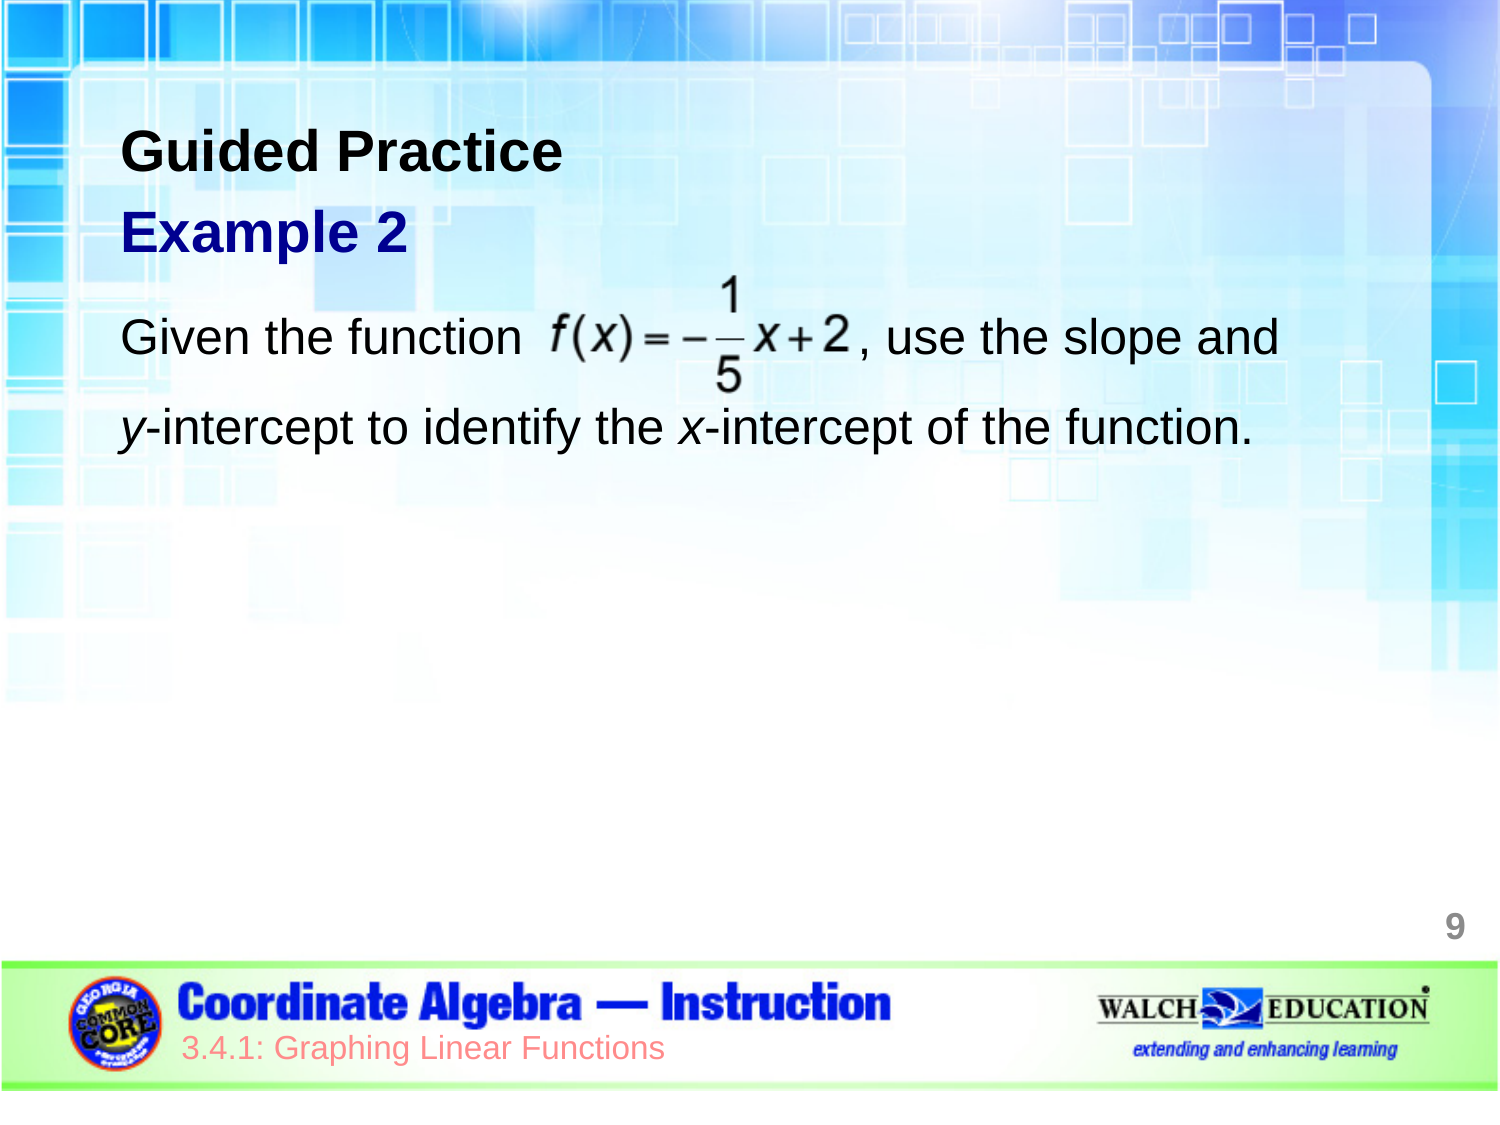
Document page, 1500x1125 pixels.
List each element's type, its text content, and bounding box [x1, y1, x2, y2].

slide_number 9 [1361, 901, 1481, 949]
subtitle Guided Practice Example 2 Given the function , use the slope and y-intercept to identify the x-intercept of the function. [105, 105, 1391, 925]
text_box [548, 261, 851, 394]
footer 3.4.1: Graphing Linear Functions [166, 1024, 1080, 1069]
picture [1, 0, 1500, 1091]
